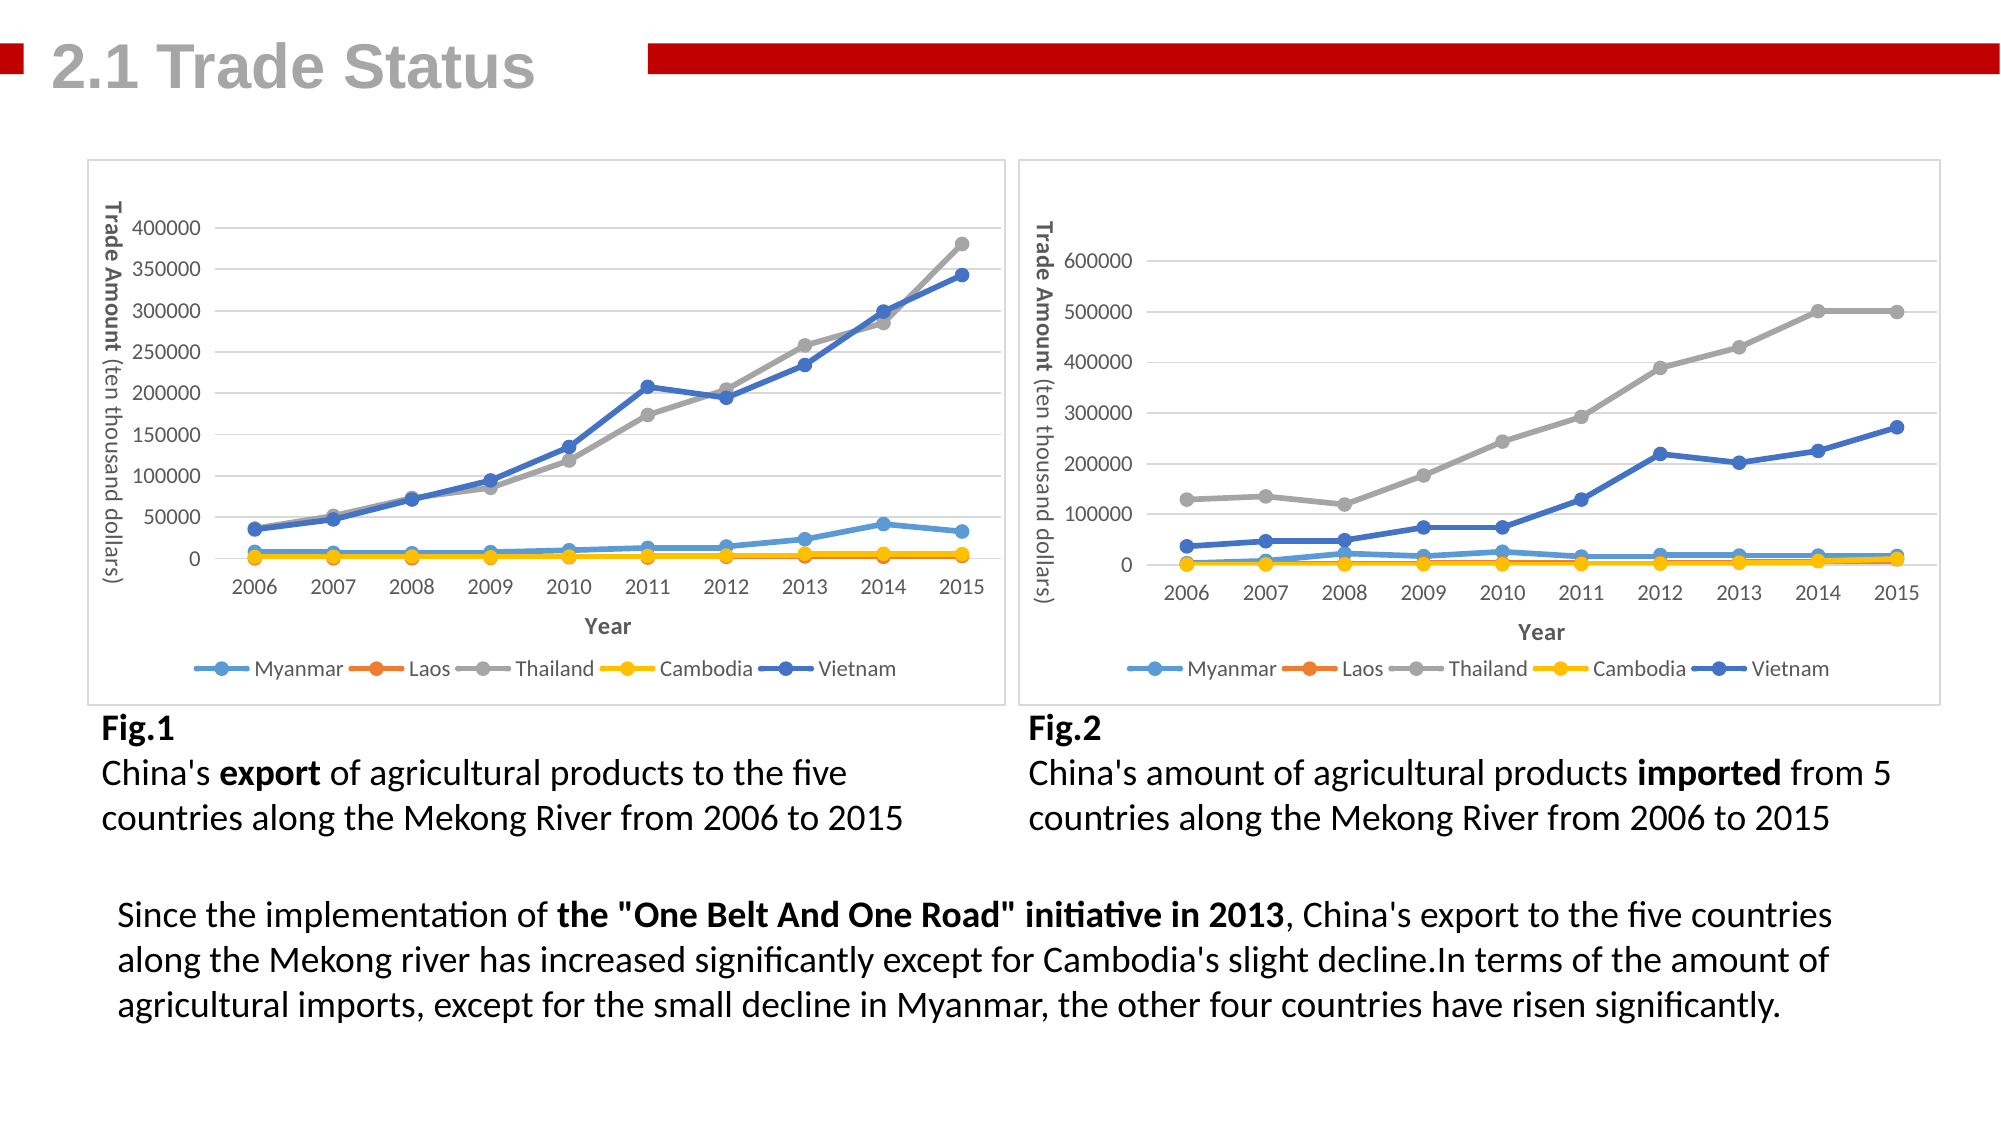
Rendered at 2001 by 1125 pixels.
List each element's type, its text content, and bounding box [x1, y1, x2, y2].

text_box Fig.1 China's export of agricultural products to the five countries along the Mekong River from 2006 to 2015 [86, 709, 1012, 846]
text_box [647, 42, 2000, 75]
text_box [0, 42, 25, 75]
text_box 2.1 Trade Status [51, 25, 555, 102]
picture [86, 159, 1012, 709]
text_box Since the implementation of the "One Belt And One Road" initiative in 2013, China's export to the five countries along the Mekong river has increased significantly except for Cambodia's slight decline.In terms of the amount of agricultural imports, except for the small decline in Myanmar, the other four countries have risen significantly. [102, 882, 1938, 1032]
text_box Fig.2 China's amount of agricultural products imported from 5 countries along the Mekong River from 2006 to 2015 [1013, 695, 1938, 845]
picture [1018, 159, 1947, 709]
